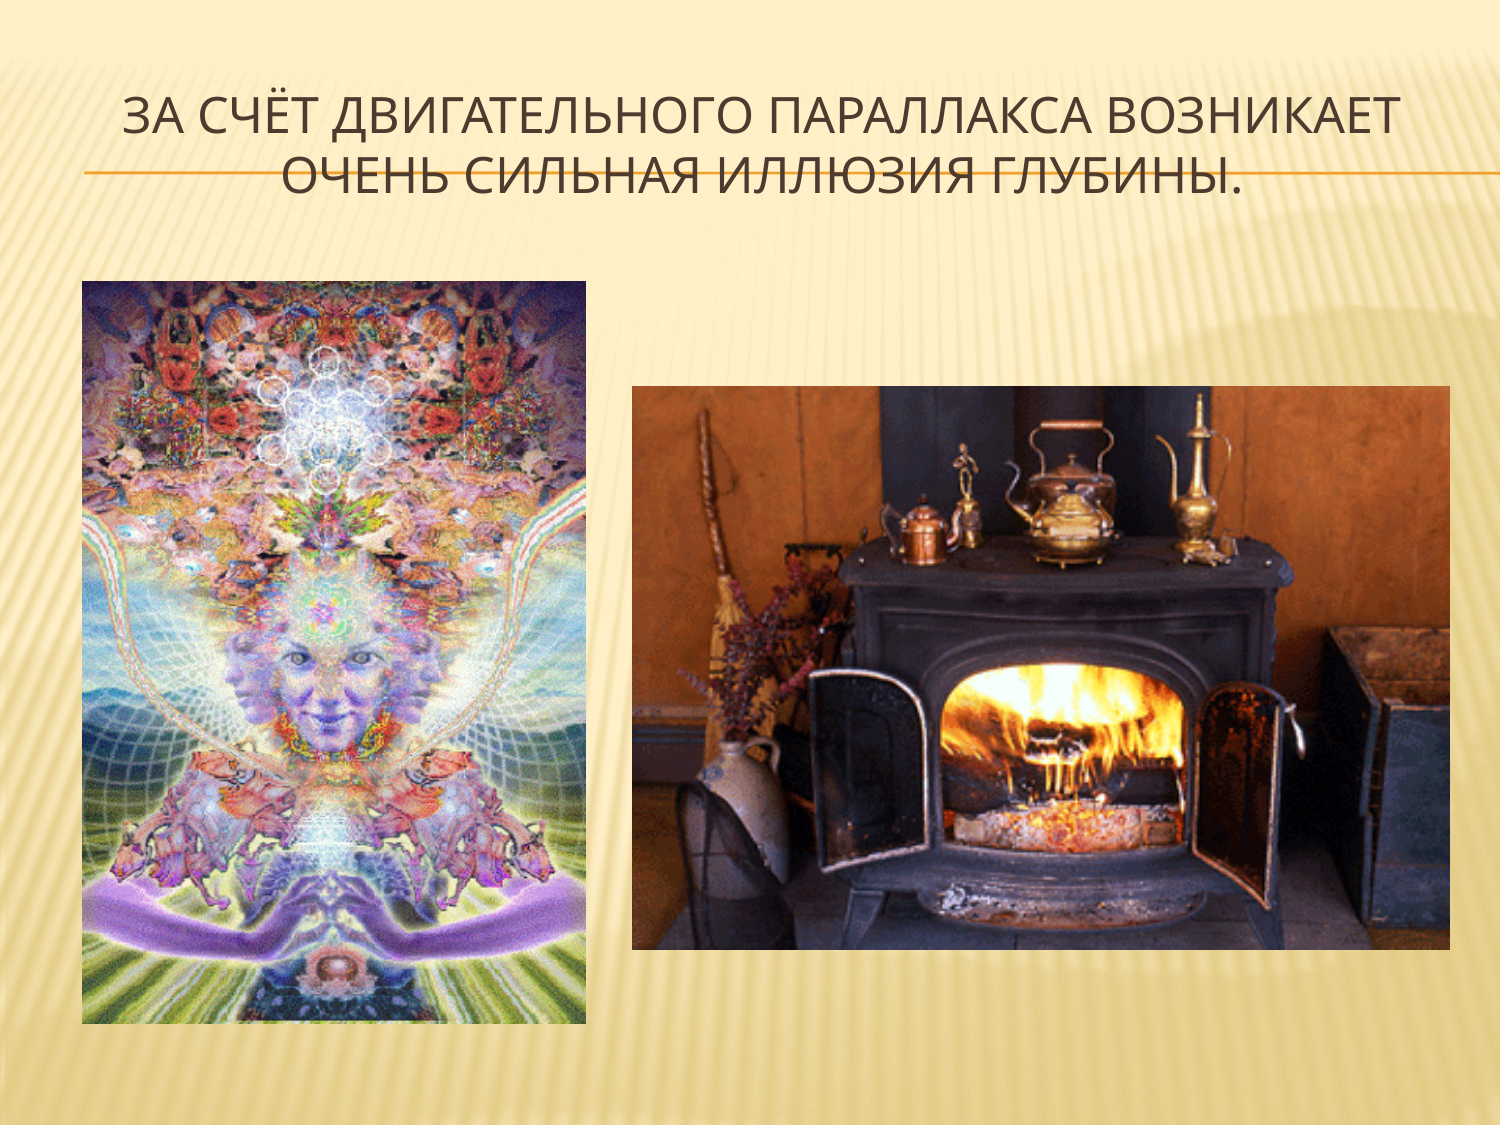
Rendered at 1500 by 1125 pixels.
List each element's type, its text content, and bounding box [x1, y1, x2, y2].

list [81, 280, 586, 1024]
title За счёт двигательного параллакса возникает очень сильная иллюзия глубины. [50, 75, 1475, 213]
picture [632, 386, 1450, 950]
